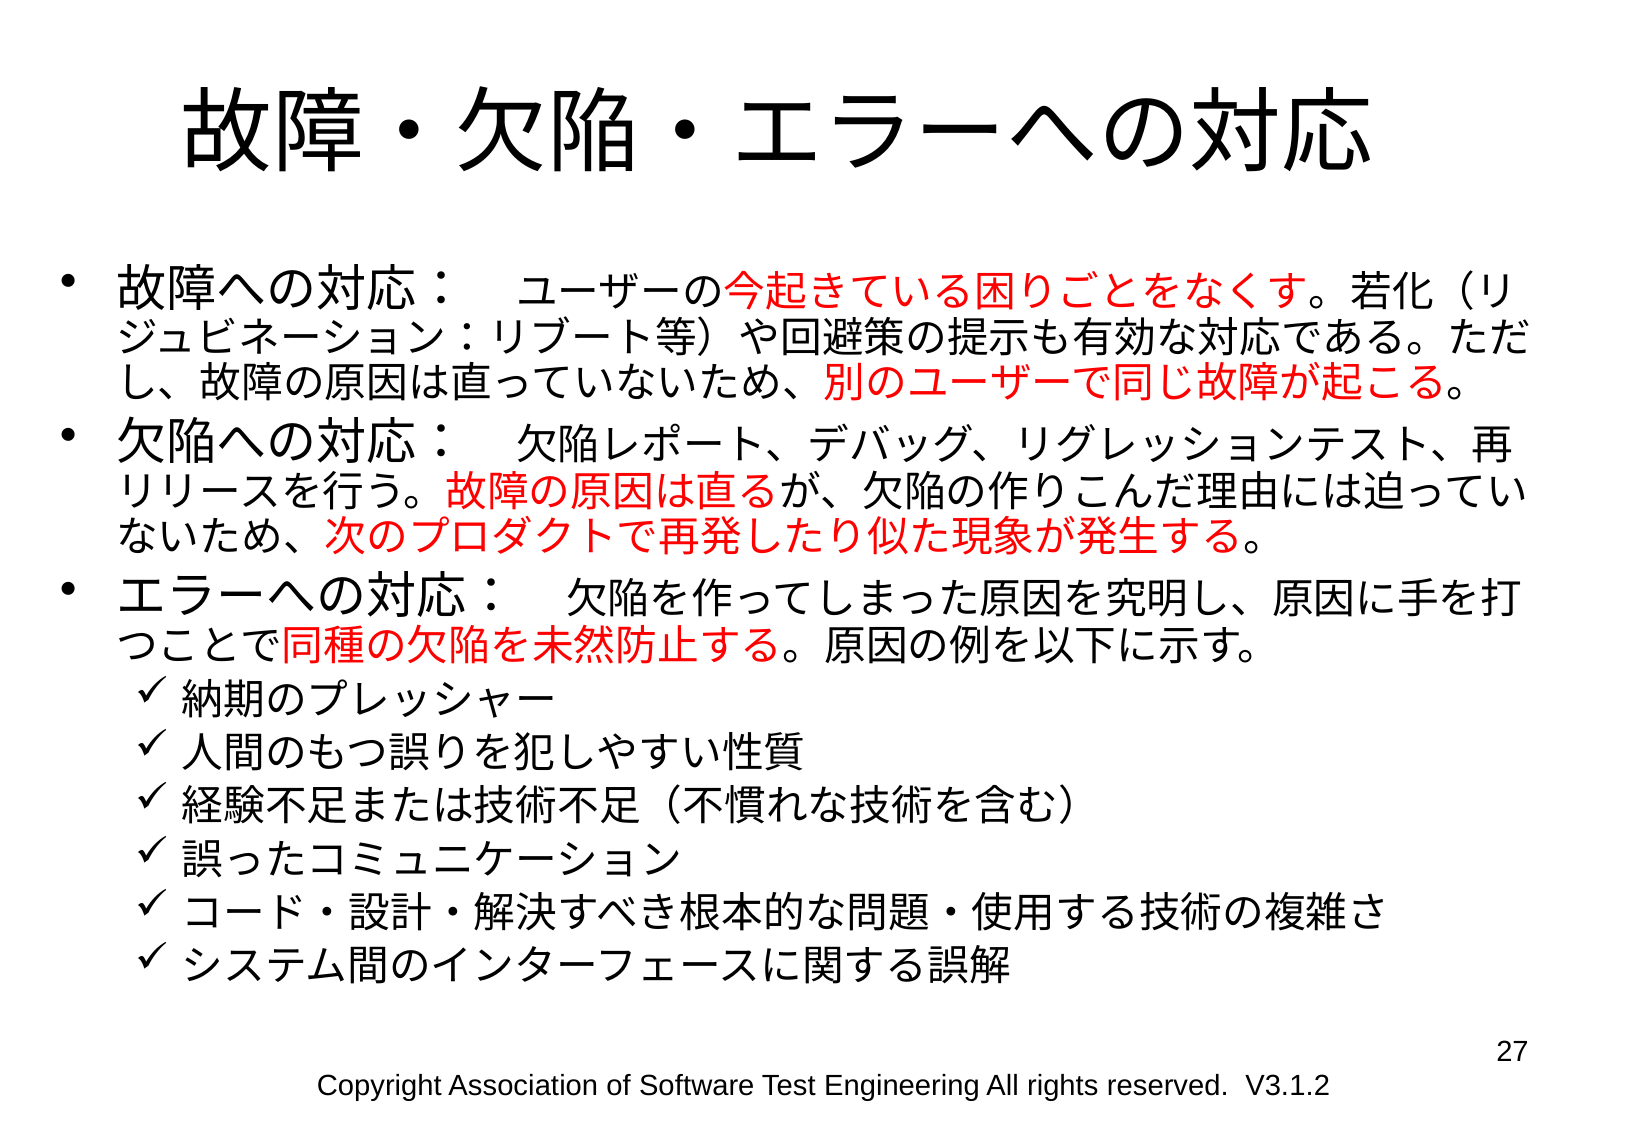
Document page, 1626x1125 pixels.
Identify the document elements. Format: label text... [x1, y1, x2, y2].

slide_number 27 [1164, 1024, 1544, 1103]
title 故障・欠陥・エラーへの対応 [88, 34, 1466, 221]
footer Copyright Association of Software Test Engineering All rights reserved. V3.1.2 [233, 1058, 1416, 1103]
list 故障への対応： ユーザーの今起きている困りごとをなくす。若化（リジュビネーション：リブート等）や回避策の提示も有効な対応である。ただし、故障の原因は直っていないため、別のユーザーで同じ故障が起こる。 欠陥への対応： 欠陥レポート、デバッグ、リグレッションテスト、再リリースを行う。故障の原因は直るが、欠陥の作りこんだ理由には迫っていないため、次のプロダクトで再発したり似た現象が発生する。 エラーへの対応： 欠陥を作ってしまった原因を究明し、原因に手を打つことで同種の欠陥を未然防止する。原因の例を以下に示す。 納期のプレッシャー 人間のもつ誤りを犯しやすい性質 経験不足または技術不足（不慣れな技術を含む） 誤ったコミュニケーション コード・設計・解決すべき根本的な問題・使用する技術の複雑さ システム間のインターフェースに関する誤解 [44, 255, 1569, 950]
